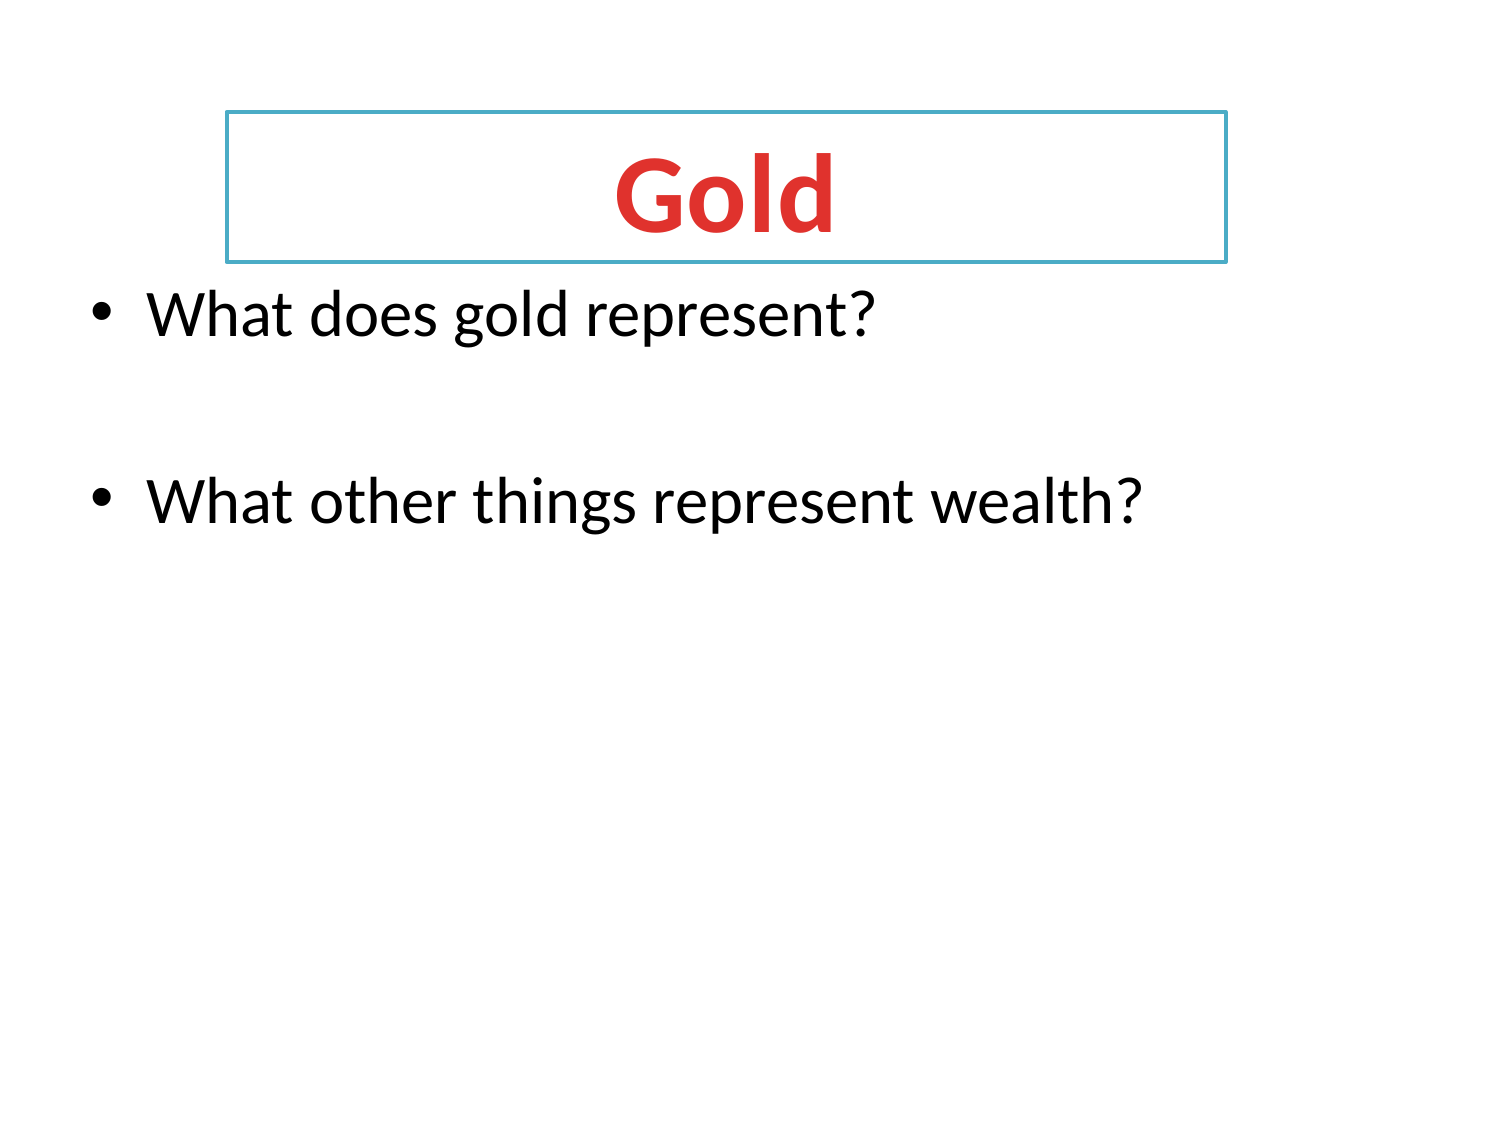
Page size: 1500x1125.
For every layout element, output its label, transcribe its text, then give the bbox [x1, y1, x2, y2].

text_box Gold [225, 110, 1228, 264]
list What does gold represent? What other things represent wealth? [75, 262, 1425, 1005]
